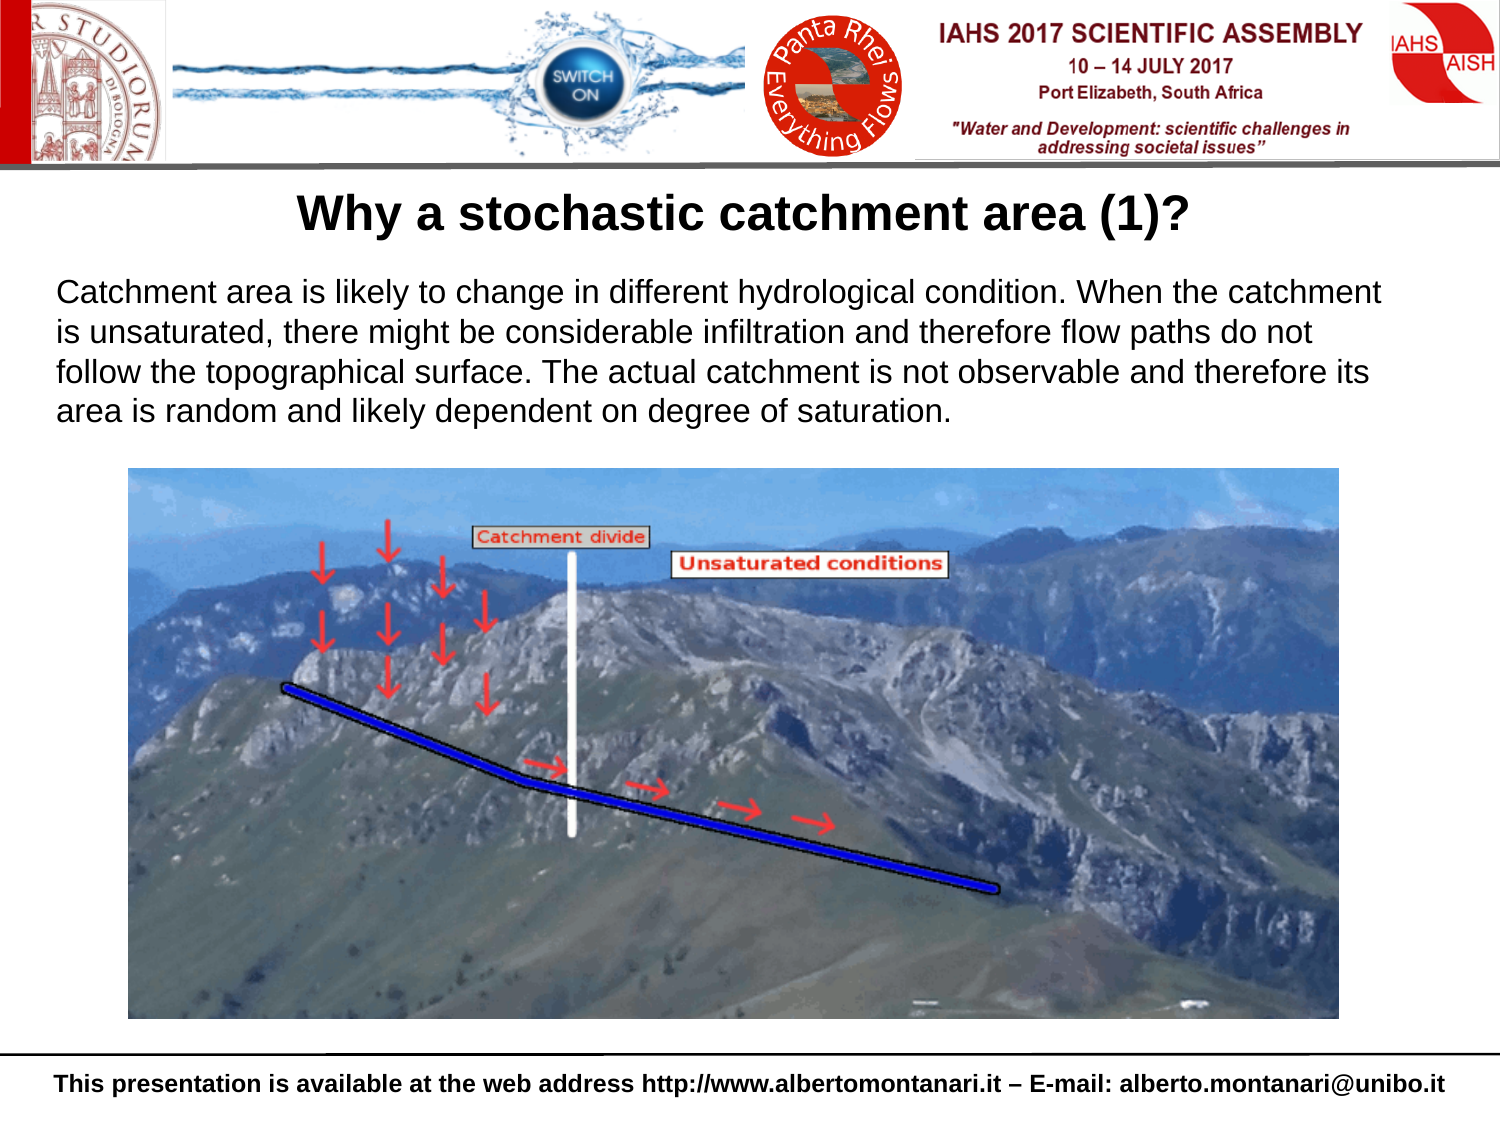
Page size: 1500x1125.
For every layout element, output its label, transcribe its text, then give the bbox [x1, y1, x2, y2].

picture [172, 2, 745, 161]
picture [31, 0, 167, 161]
text_box Why a stochastic catchment area (1)? [41, 172, 1447, 248]
picture [750, 0, 1500, 172]
picture [128, 468, 1339, 1019]
text_box Catchment area is likely to change in different hydrological condition. When the catchment is unsaturated, there might be considerable infiltration and therefore flow paths do not follow the topographical surface. The actual catchment is not observable and therefore its area is random and likely dependent on degree of saturation. [41, 262, 1424, 437]
